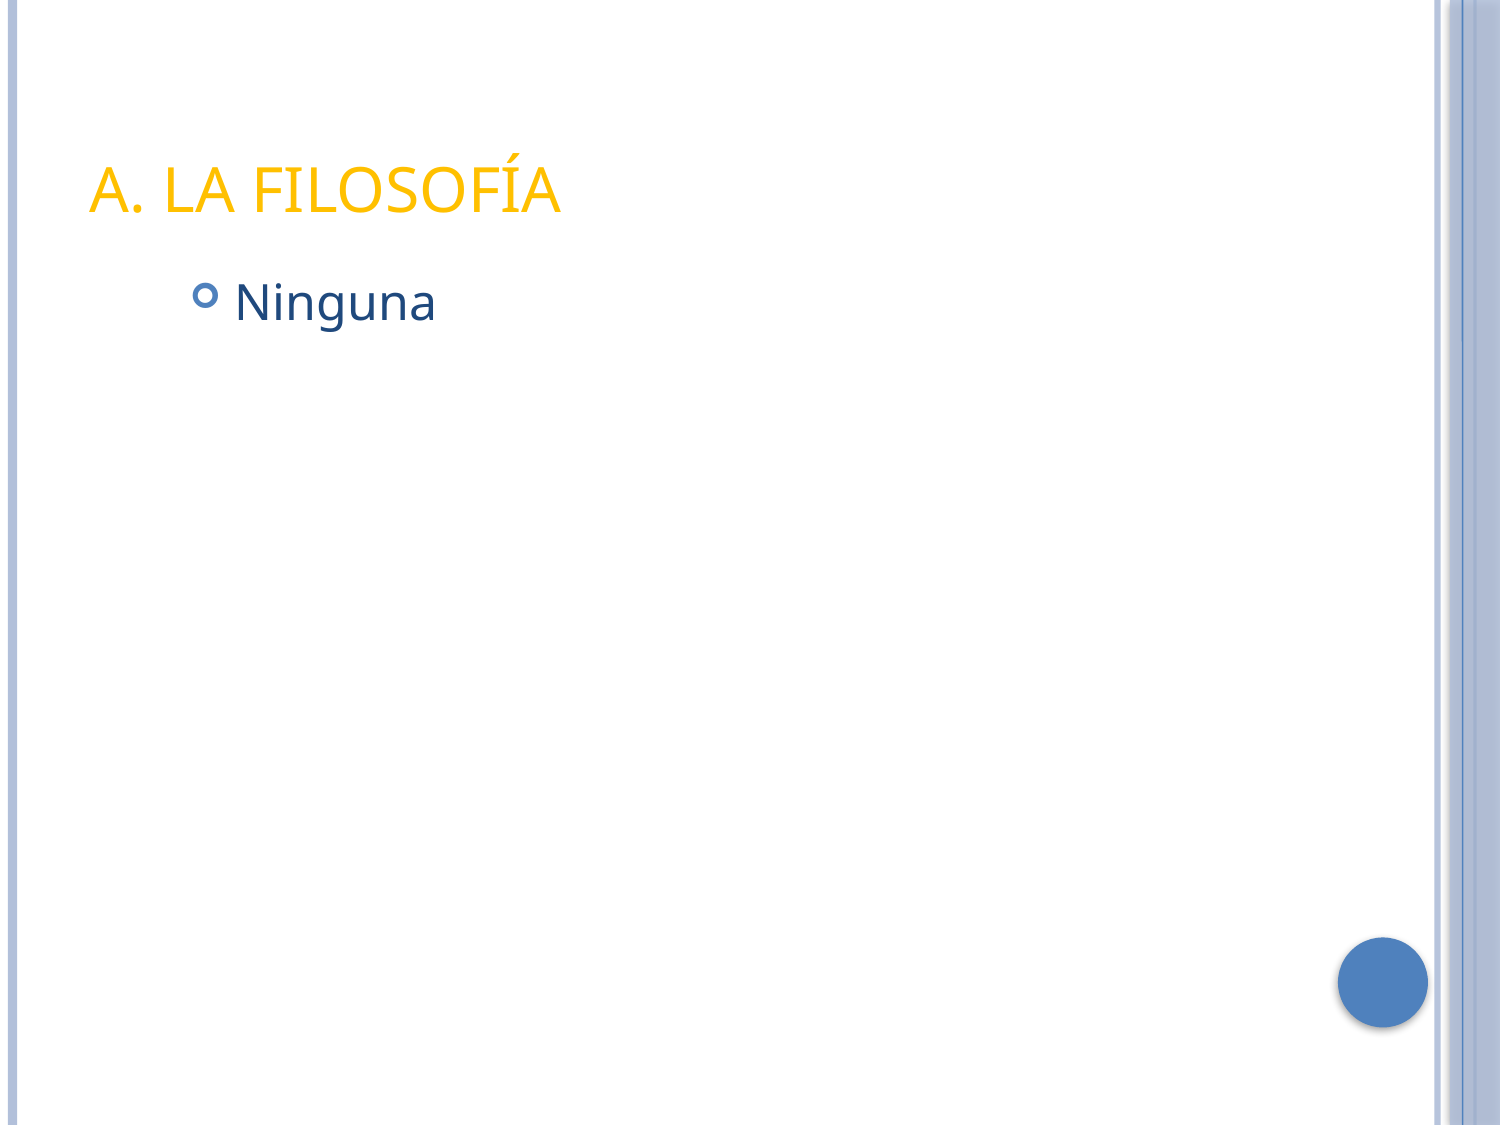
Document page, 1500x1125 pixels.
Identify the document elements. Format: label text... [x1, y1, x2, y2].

title A. LA FILOSOFÍA [75, 45, 1300, 233]
list Ninguna [174, 262, 1300, 1062]
